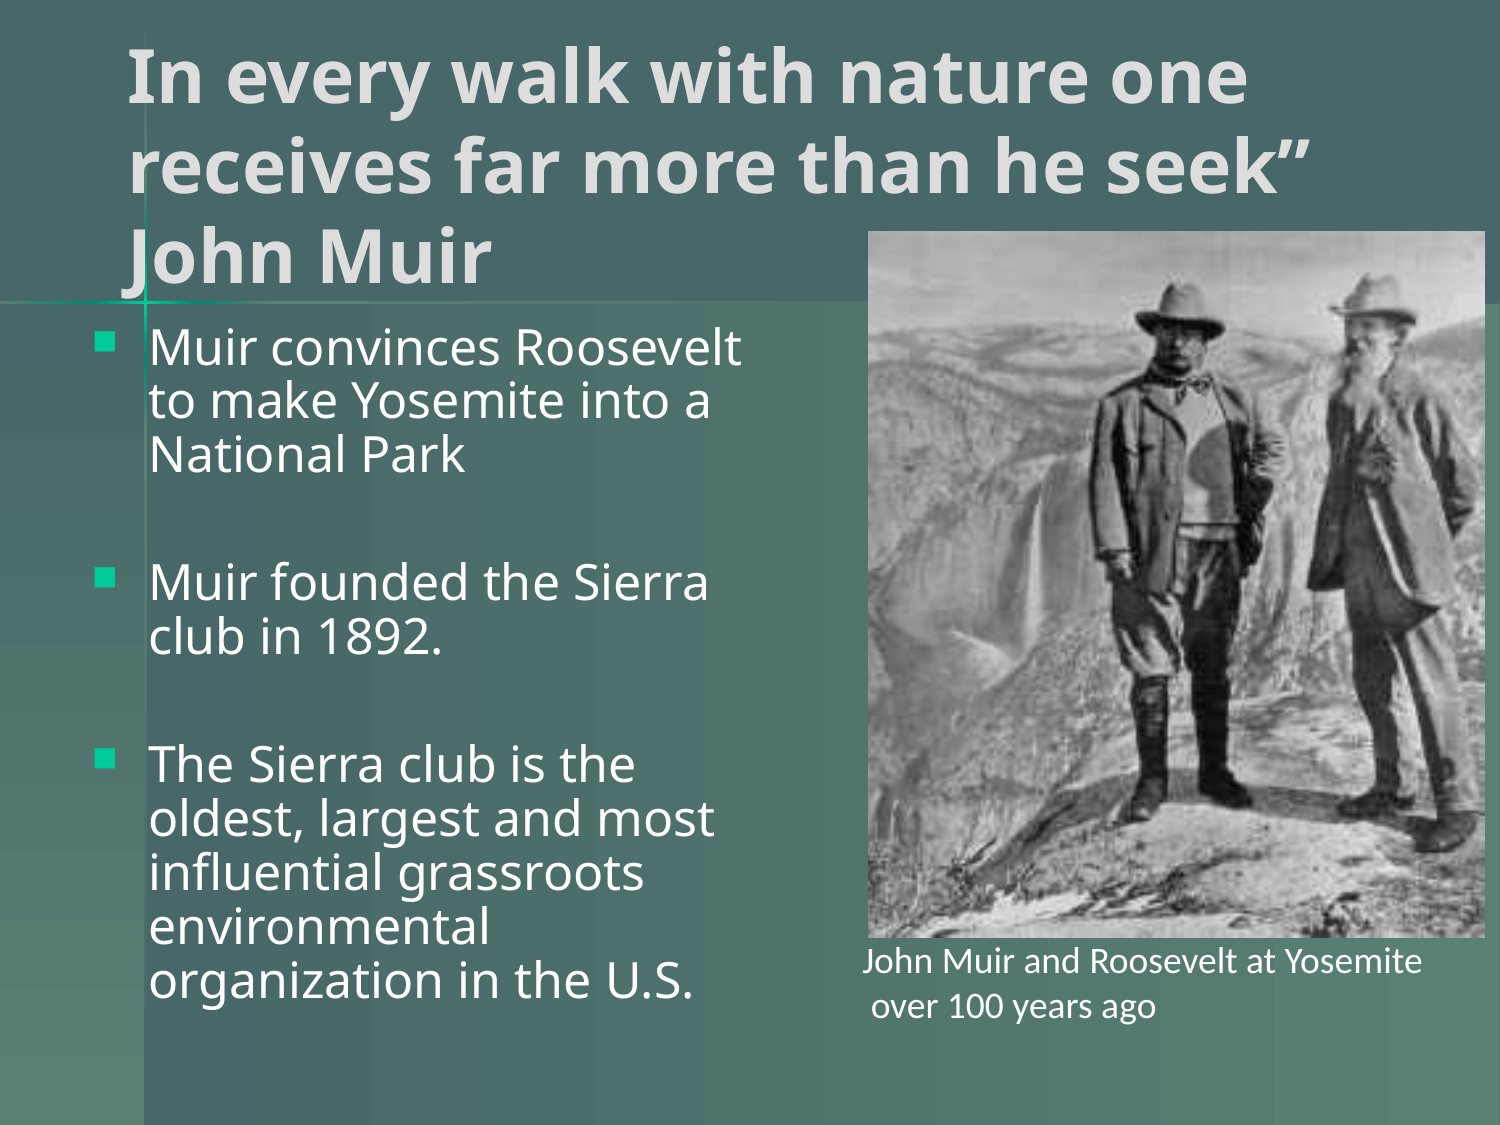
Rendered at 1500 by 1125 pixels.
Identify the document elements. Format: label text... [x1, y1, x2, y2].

text_box John Muir and Roosevelt at Yosemite over 100 years ago [847, 928, 1439, 1034]
list Muir convinces Roosevelt to make Yosemite into a National Park Muir founded the Sierra club in 1892. The Sierra club is the oldest, largest and most influential grassroots environmental organization in the U.S. [76, 314, 782, 1060]
picture [867, 231, 1485, 938]
title In every walk with nature one receives far more than he seek” John Muir [111, 66, 1350, 261]
